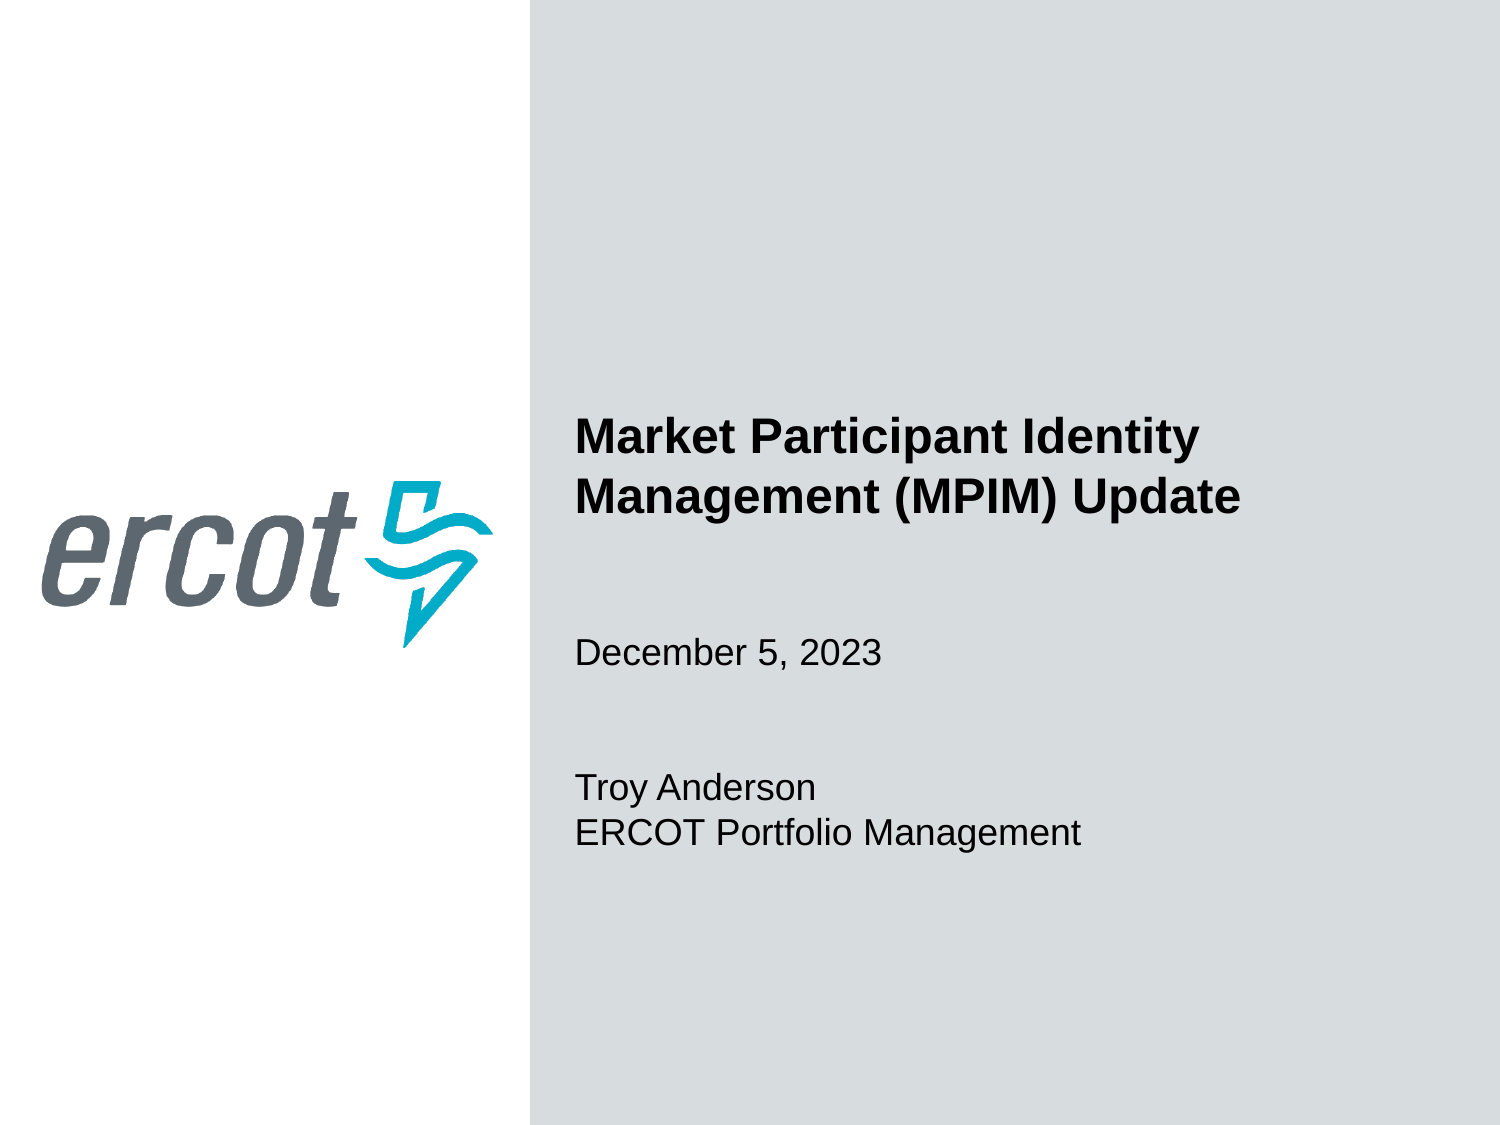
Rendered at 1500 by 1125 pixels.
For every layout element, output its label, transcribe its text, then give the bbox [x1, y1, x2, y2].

text_box Market Participant Identity Management (MPIM) Update December 5, 2023 Troy Anderson ERCOT Portfolio Management [559, 395, 1486, 861]
picture [32, 471, 501, 654]
